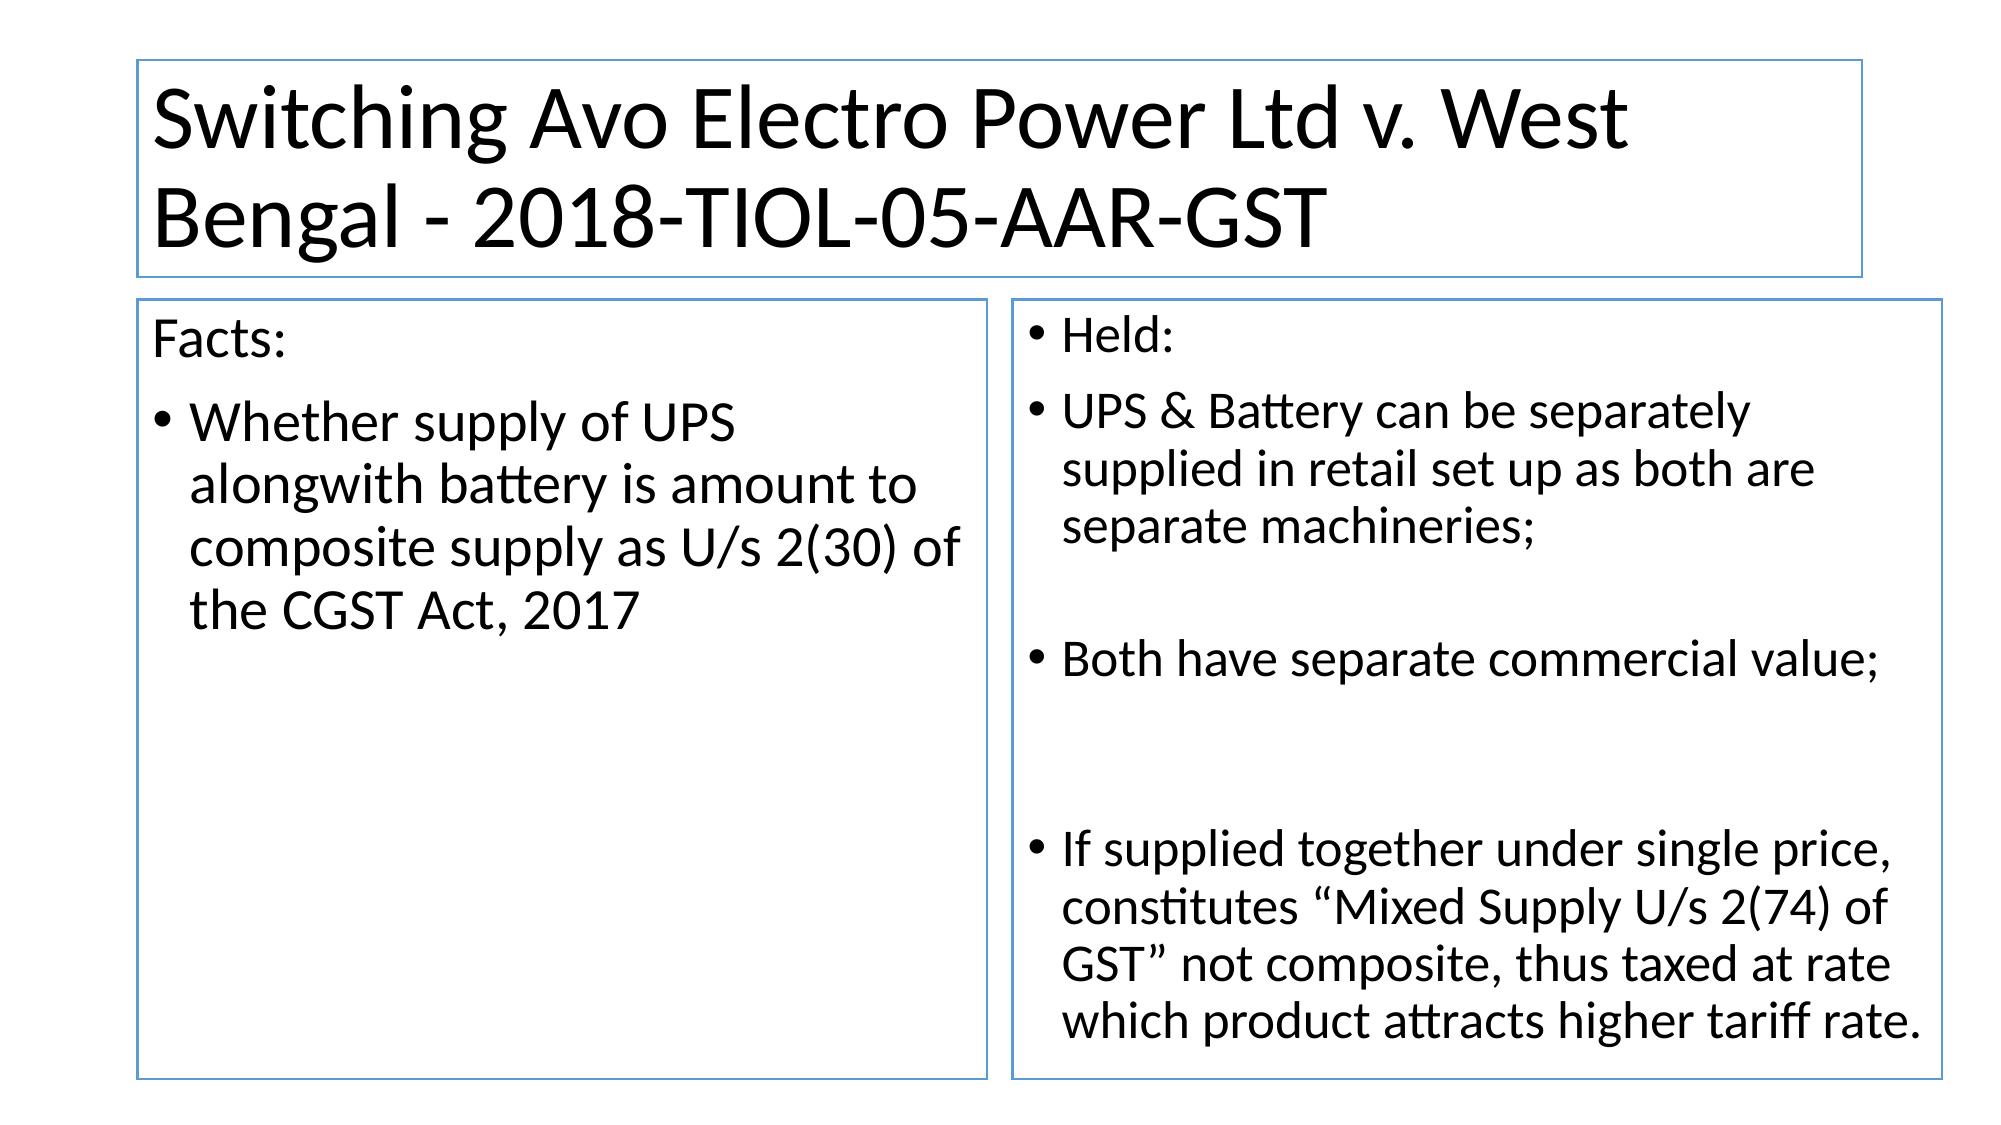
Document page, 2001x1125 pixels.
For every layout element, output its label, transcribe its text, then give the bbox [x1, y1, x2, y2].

list Facts: Whether supply of UPS alongwith battery is amount to composite supply as U/s 2(30) of the CGST Act, 2017 [136, 298, 988, 1080]
title Switching Avo Electro Power Ltd v. West Bengal - 2018-TIOL-05-AAR-GST [136, 59, 1863, 278]
list Held: UPS & Battery can be separately supplied in retail set up as both are separate machineries; Both have separate commercial value; If supplied together under single price, constitutes “Mixed Supply U/s 2(74) of GST” not composite, thus taxed at rate which product attracts higher tariff rate. [1011, 298, 1943, 1080]
